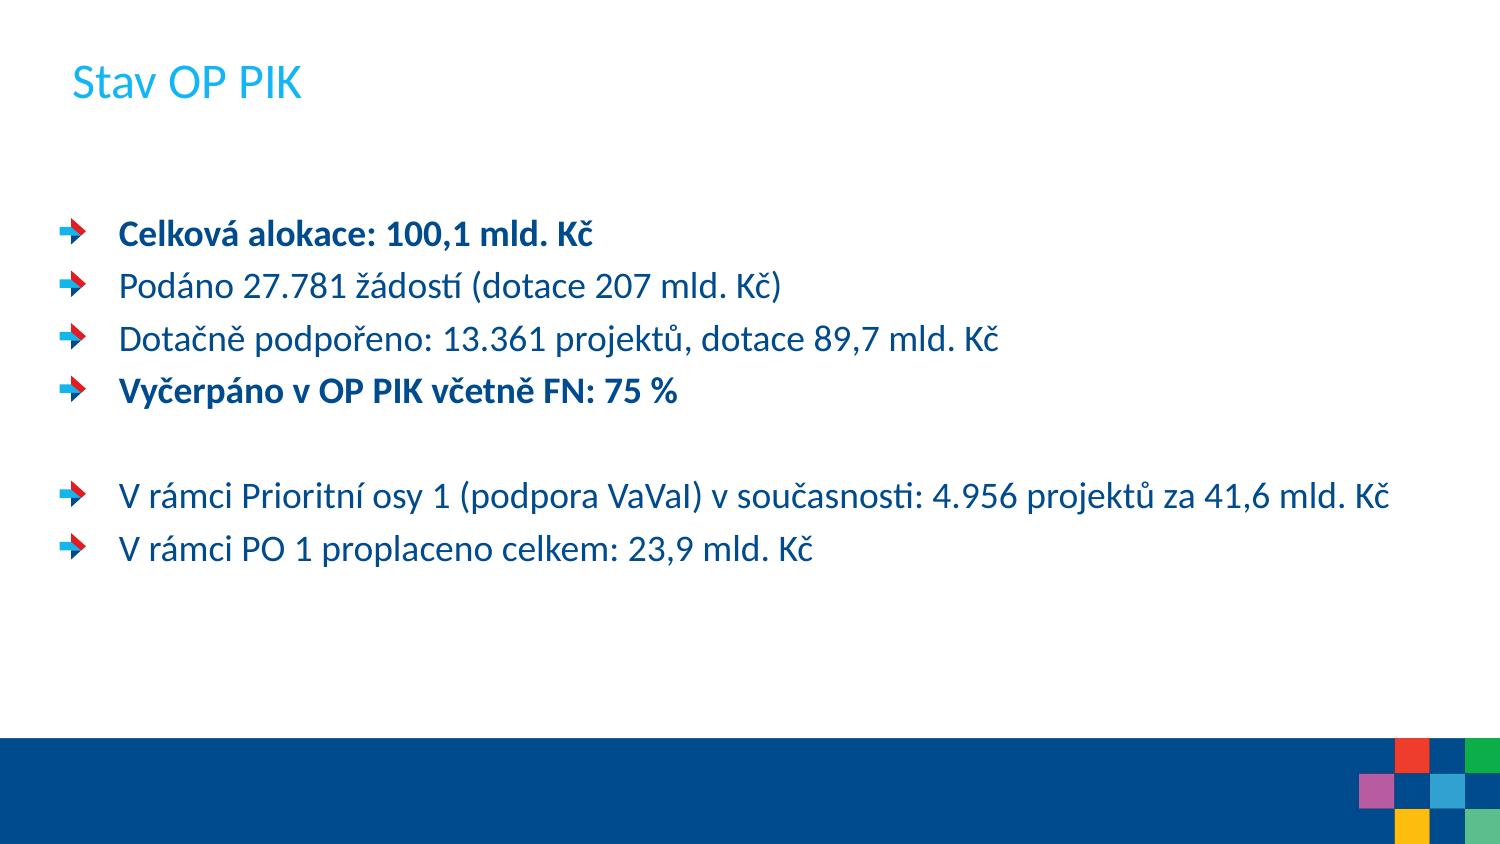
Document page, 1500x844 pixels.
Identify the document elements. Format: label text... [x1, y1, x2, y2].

list Celková alokace: 100,1 mld. Kč Podáno 27.781 žádostí (dotace 207 mld. Kč) Dotačně podpořeno: 13.361 projektů, dotace 89,7 mld. Kč Vyčerpáno v OP PIK včetně FN: 75 % V rámci Prioritní osy 1 (podpora VaVaI) v současnosti: 4.956 projektů za 41,6 mld. Kč V rámci PO 1 proplaceno celkem: 23,9 mld. Kč [59, 149, 1441, 686]
picture [1359, 738, 1500, 844]
title Stav OP PIK [72, 48, 1454, 110]
